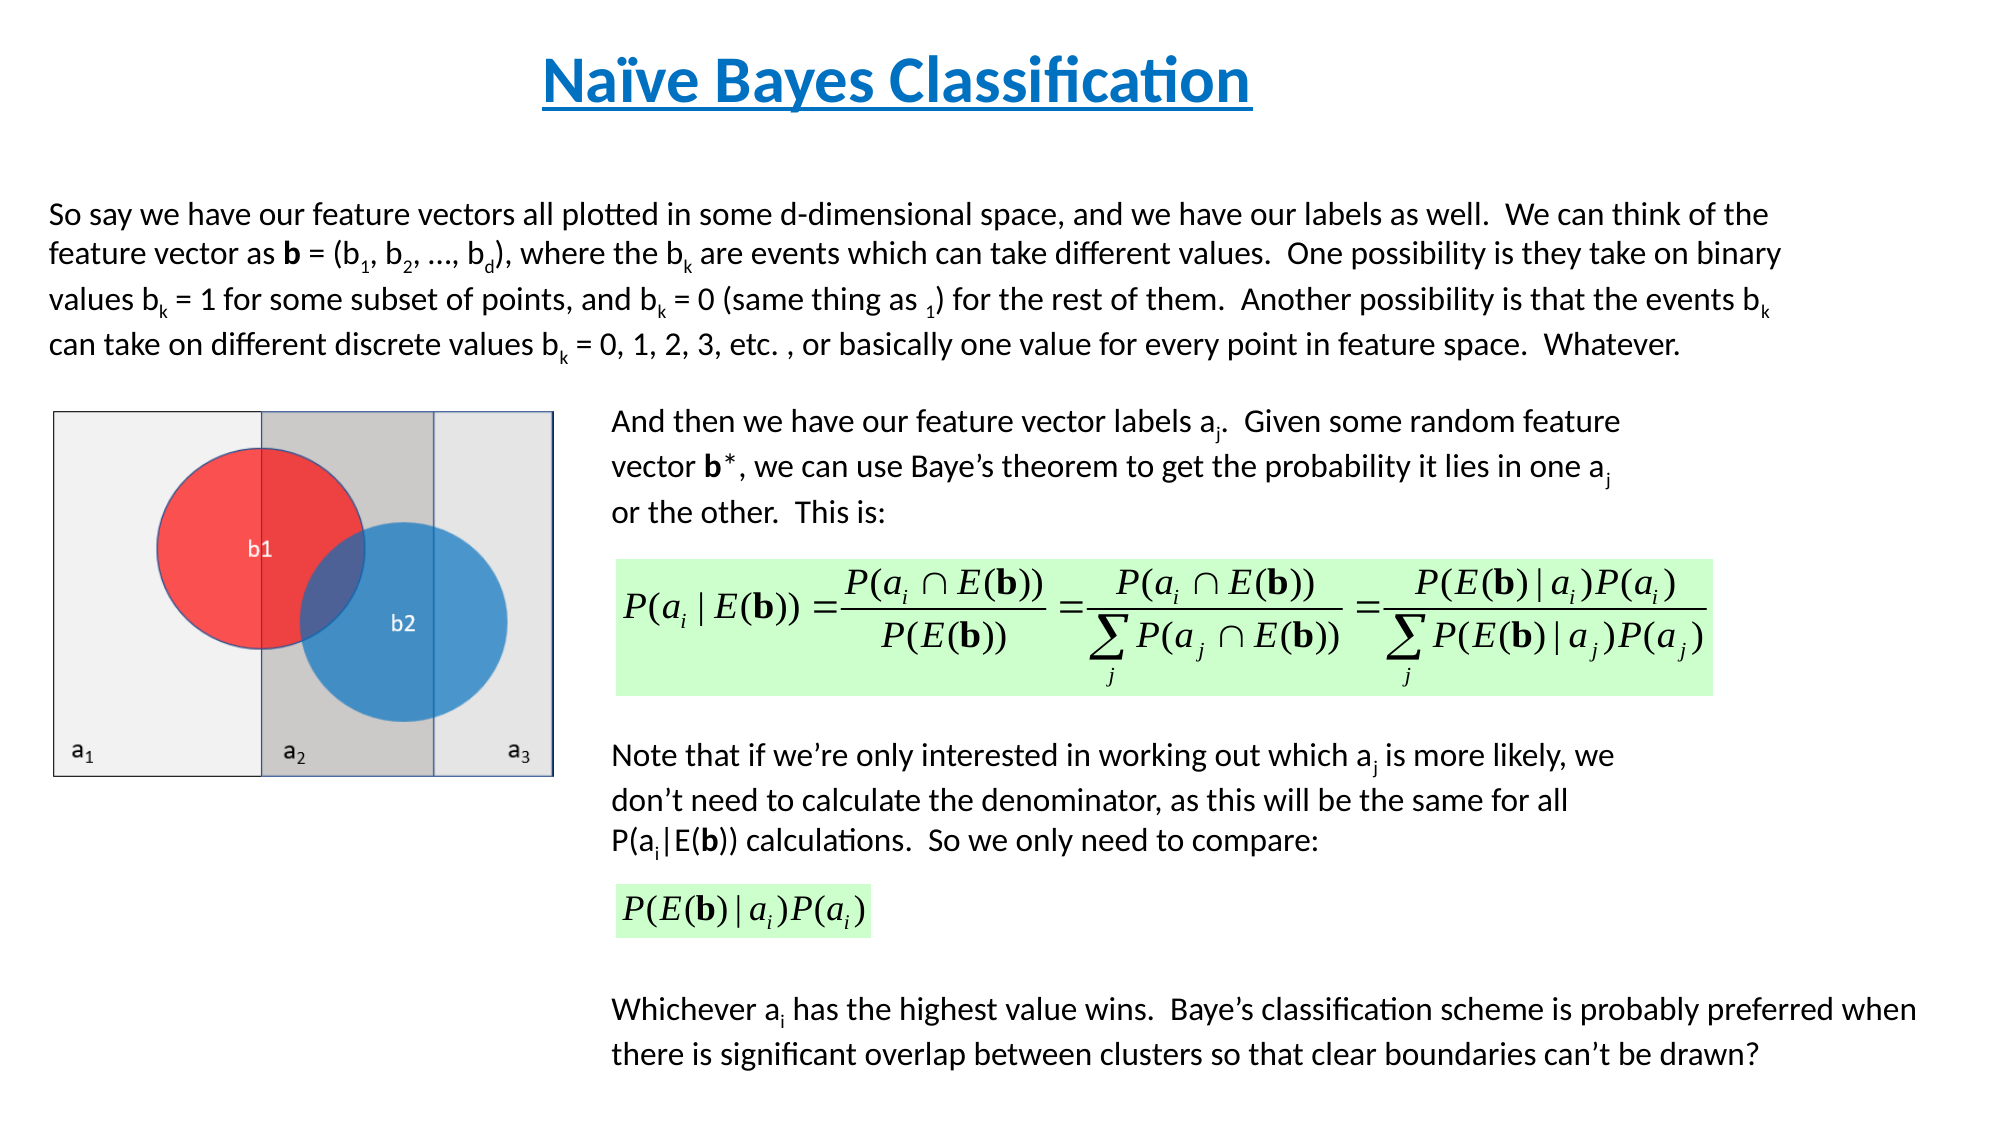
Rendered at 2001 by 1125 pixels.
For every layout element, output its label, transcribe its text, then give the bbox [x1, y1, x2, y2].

text_box Note that if we’re only interested in working out which aj is more likely, we don’t need to calculate the denominator, as this will be the same for all P(ai|E(b)) calculations. So we only need to compare: [596, 725, 1646, 872]
text_box Whichever ai has the highest value wins. Baye’s classification scheme is probably preferred when there is significant overlap between clusters so that clear boundaries can’t be drawn? [596, 979, 1934, 1080]
picture [51, 409, 555, 778]
text_box And then we have our feature vector labels aj. Given some random feature vector b*, we can use Baye’s theorem to get the probability it lies in one aj or the other. This is: [596, 391, 1646, 538]
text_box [616, 884, 871, 939]
text_box Naïve Bayes Classification [527, 28, 1283, 123]
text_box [616, 559, 1713, 696]
